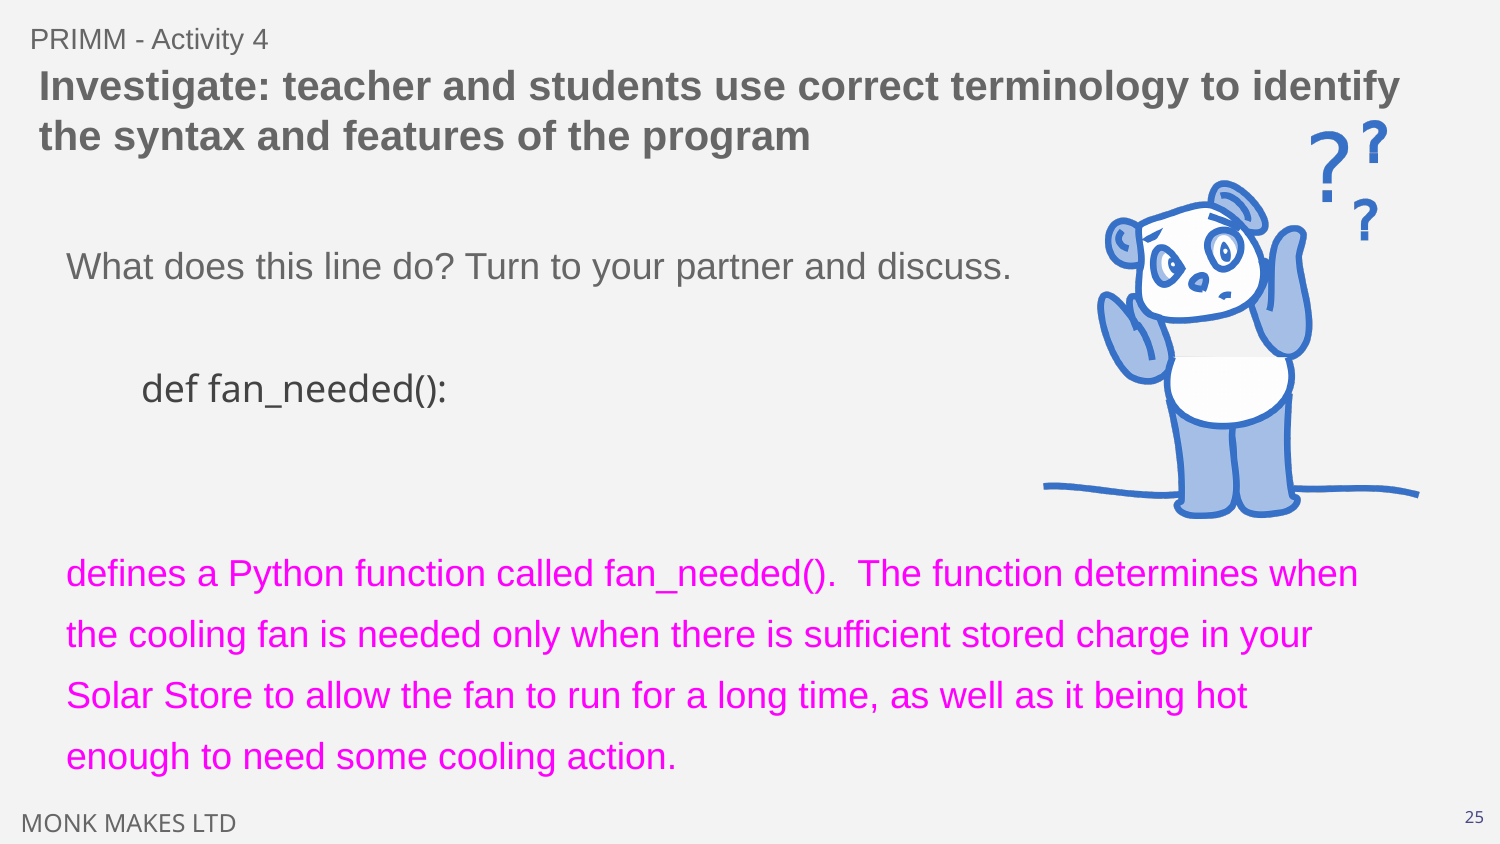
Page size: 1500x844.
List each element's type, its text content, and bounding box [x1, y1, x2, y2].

title Investigate: teacher and students use correct terminology to identify the syntax and features of the program [24, 52, 1422, 167]
picture [1039, 120, 1423, 520]
text_box What does this line do? Turn to your partner and discuss. def fan_needed(): defines a Python function called fan_needed(). The function determines when the cooling fan is needed only when there is sufficient stored charge in your Solar Store to allow the fan to run for a long time, as well as it being hot enough to need some cooling action. [50, 211, 1398, 793]
slide_number ‹#› [1448, 792, 1500, 844]
subtitle PRIMM - Activity 4 [14, 0, 1500, 52]
